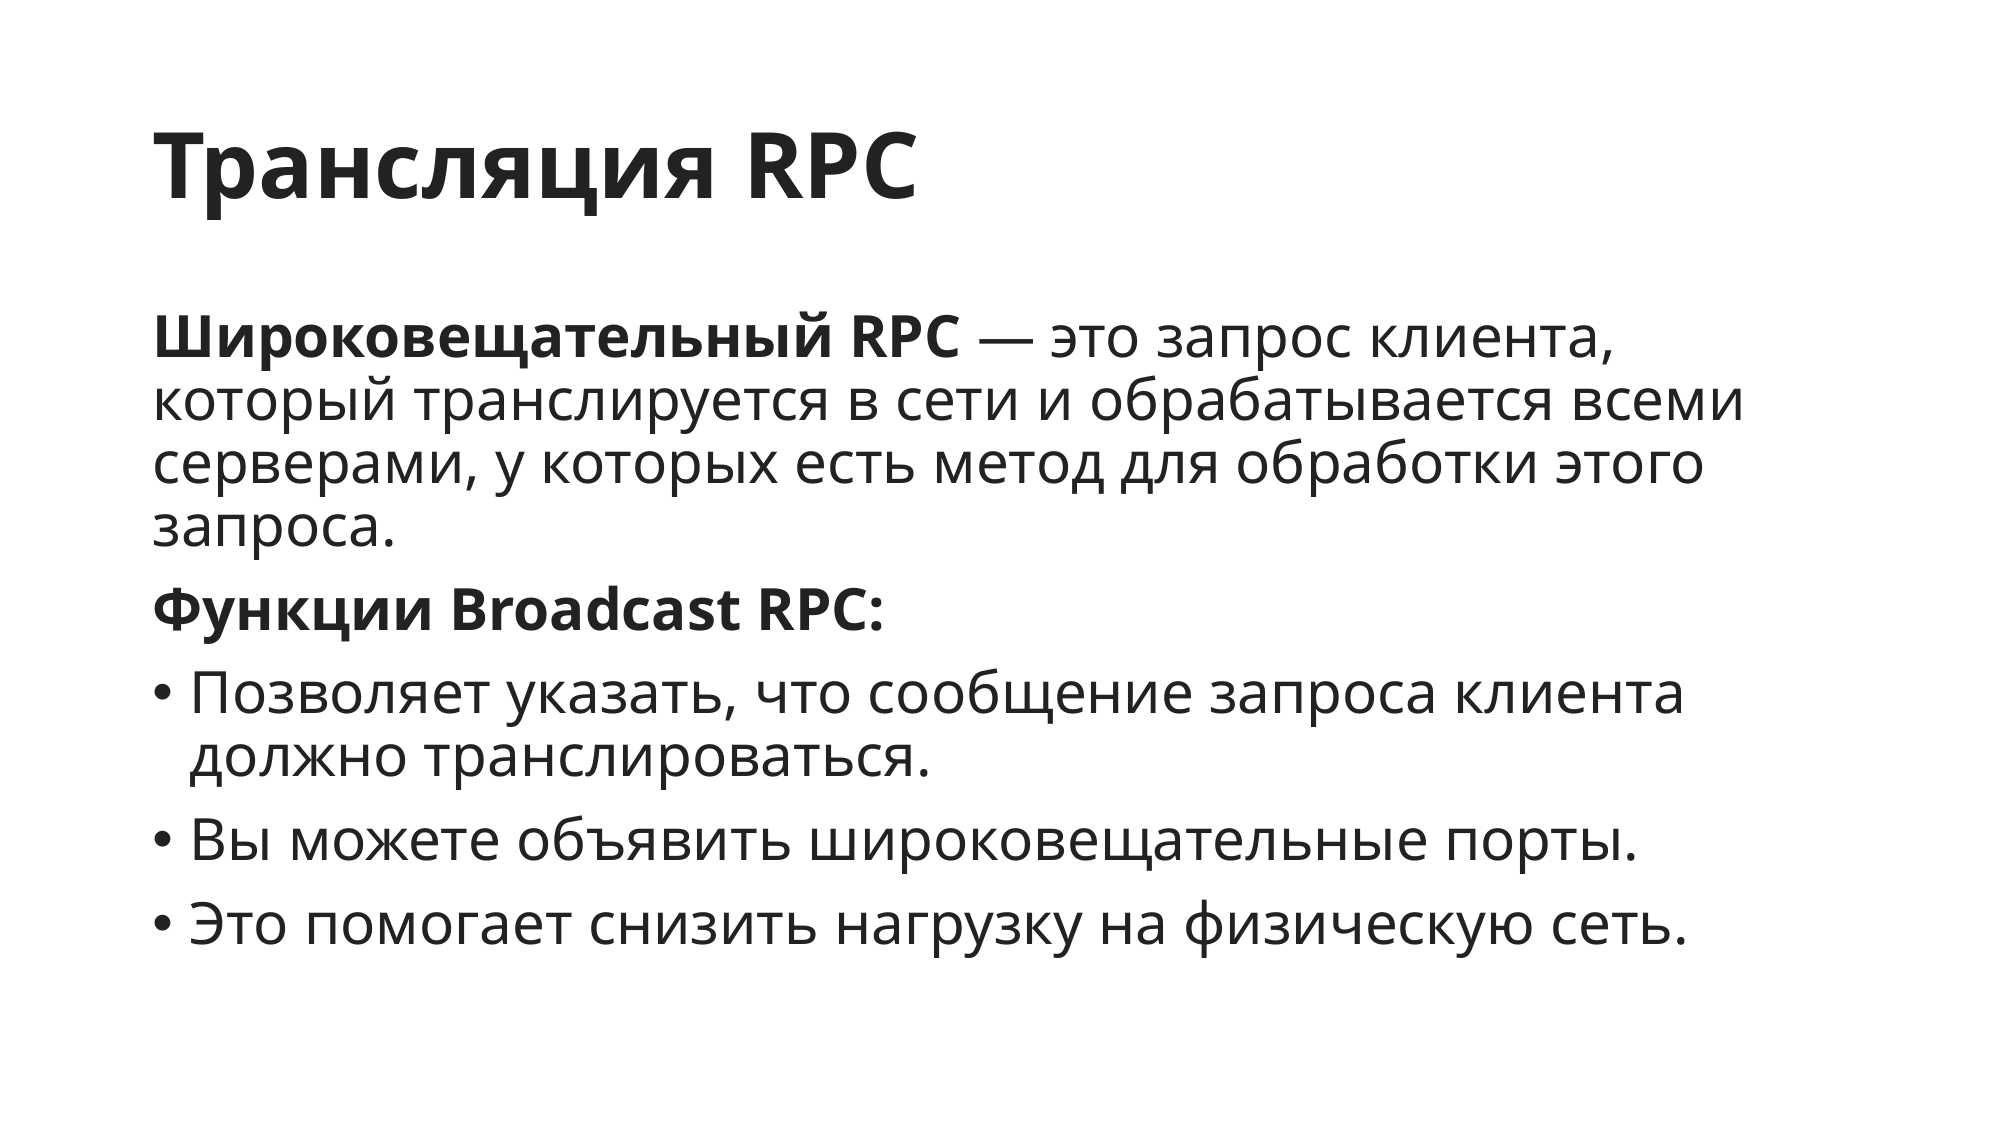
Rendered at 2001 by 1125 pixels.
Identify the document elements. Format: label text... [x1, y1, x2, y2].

list Широковещательный RPC — это запрос клиента, который транслируется в сети и обрабатывается всеми серверами, у которых есть метод для обработки этого запроса. Функции Broadcast RPC: Позволяет указать, что сообщение запроса клиента должно транслироваться. Вы можете объявить широковещательные порты. Это помогает снизить нагрузку на физическую сеть. [137, 299, 1863, 1014]
title Трансляция RPC [137, 59, 1863, 278]
